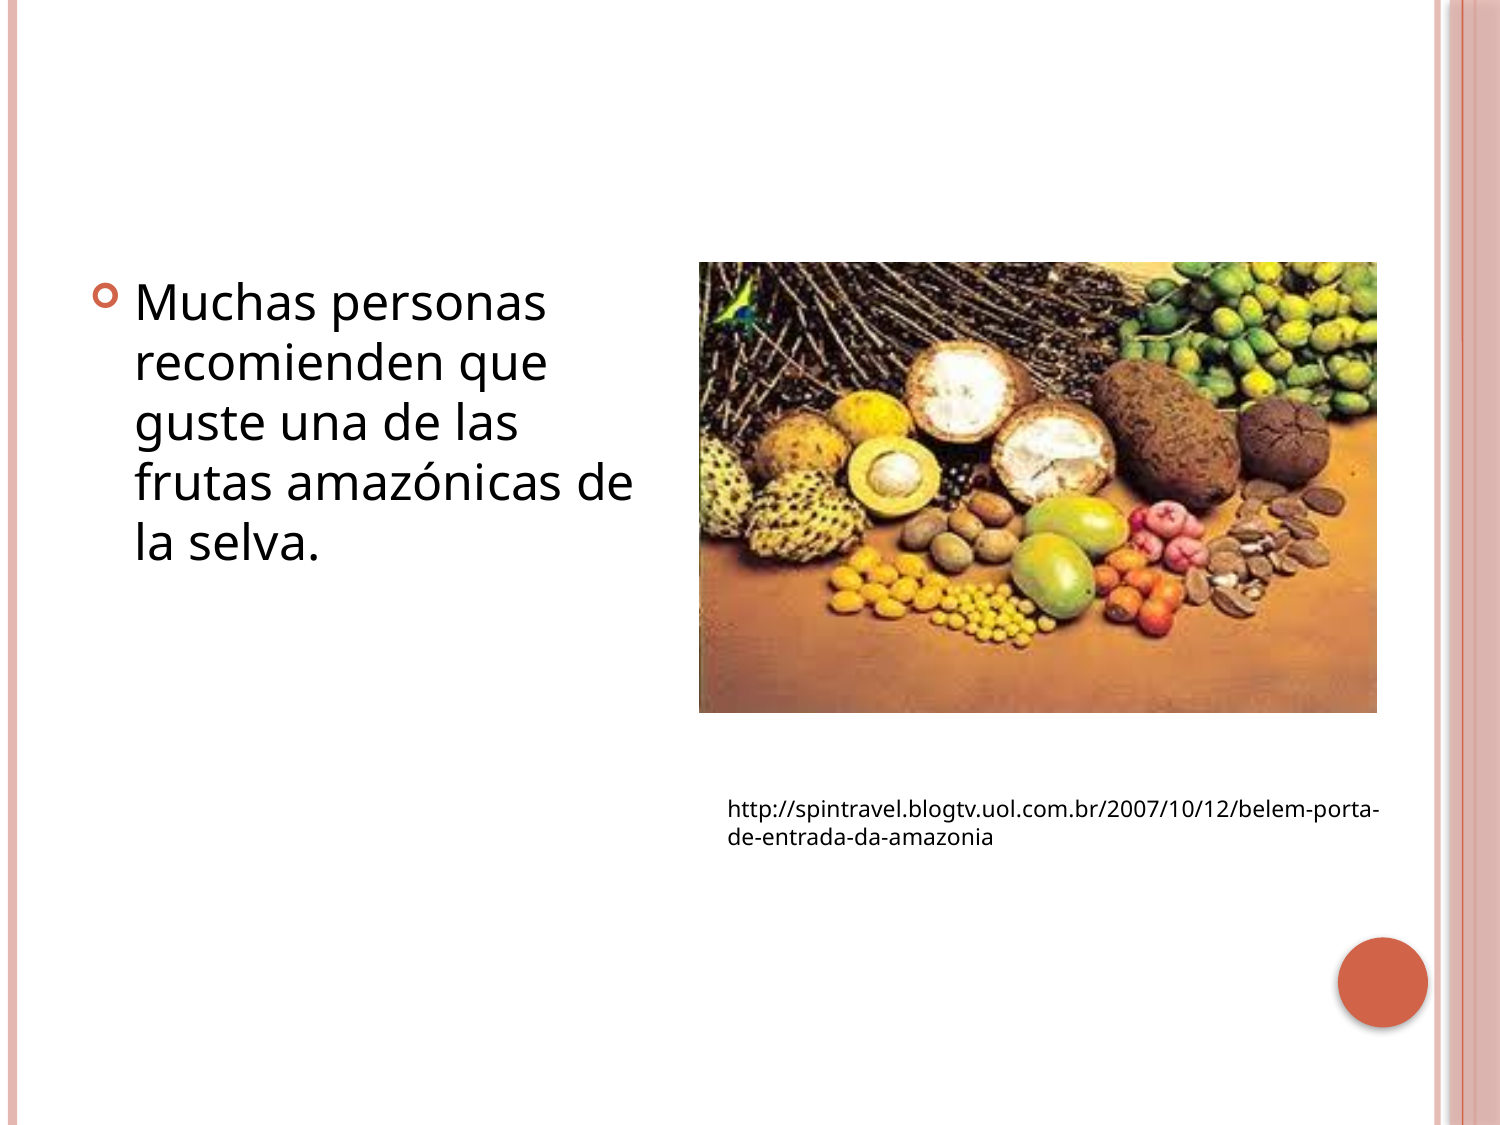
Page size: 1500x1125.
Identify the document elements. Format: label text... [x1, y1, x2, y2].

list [699, 261, 1377, 713]
text_box http://spintravel.blogtv.uol.com.br/2007/10/12/belem-porta-de-entrada-da-amazonia [712, 787, 1400, 858]
list Muchas personas recomienden que guste una de las frutas amazónicas de la selva. [75, 262, 675, 1013]
